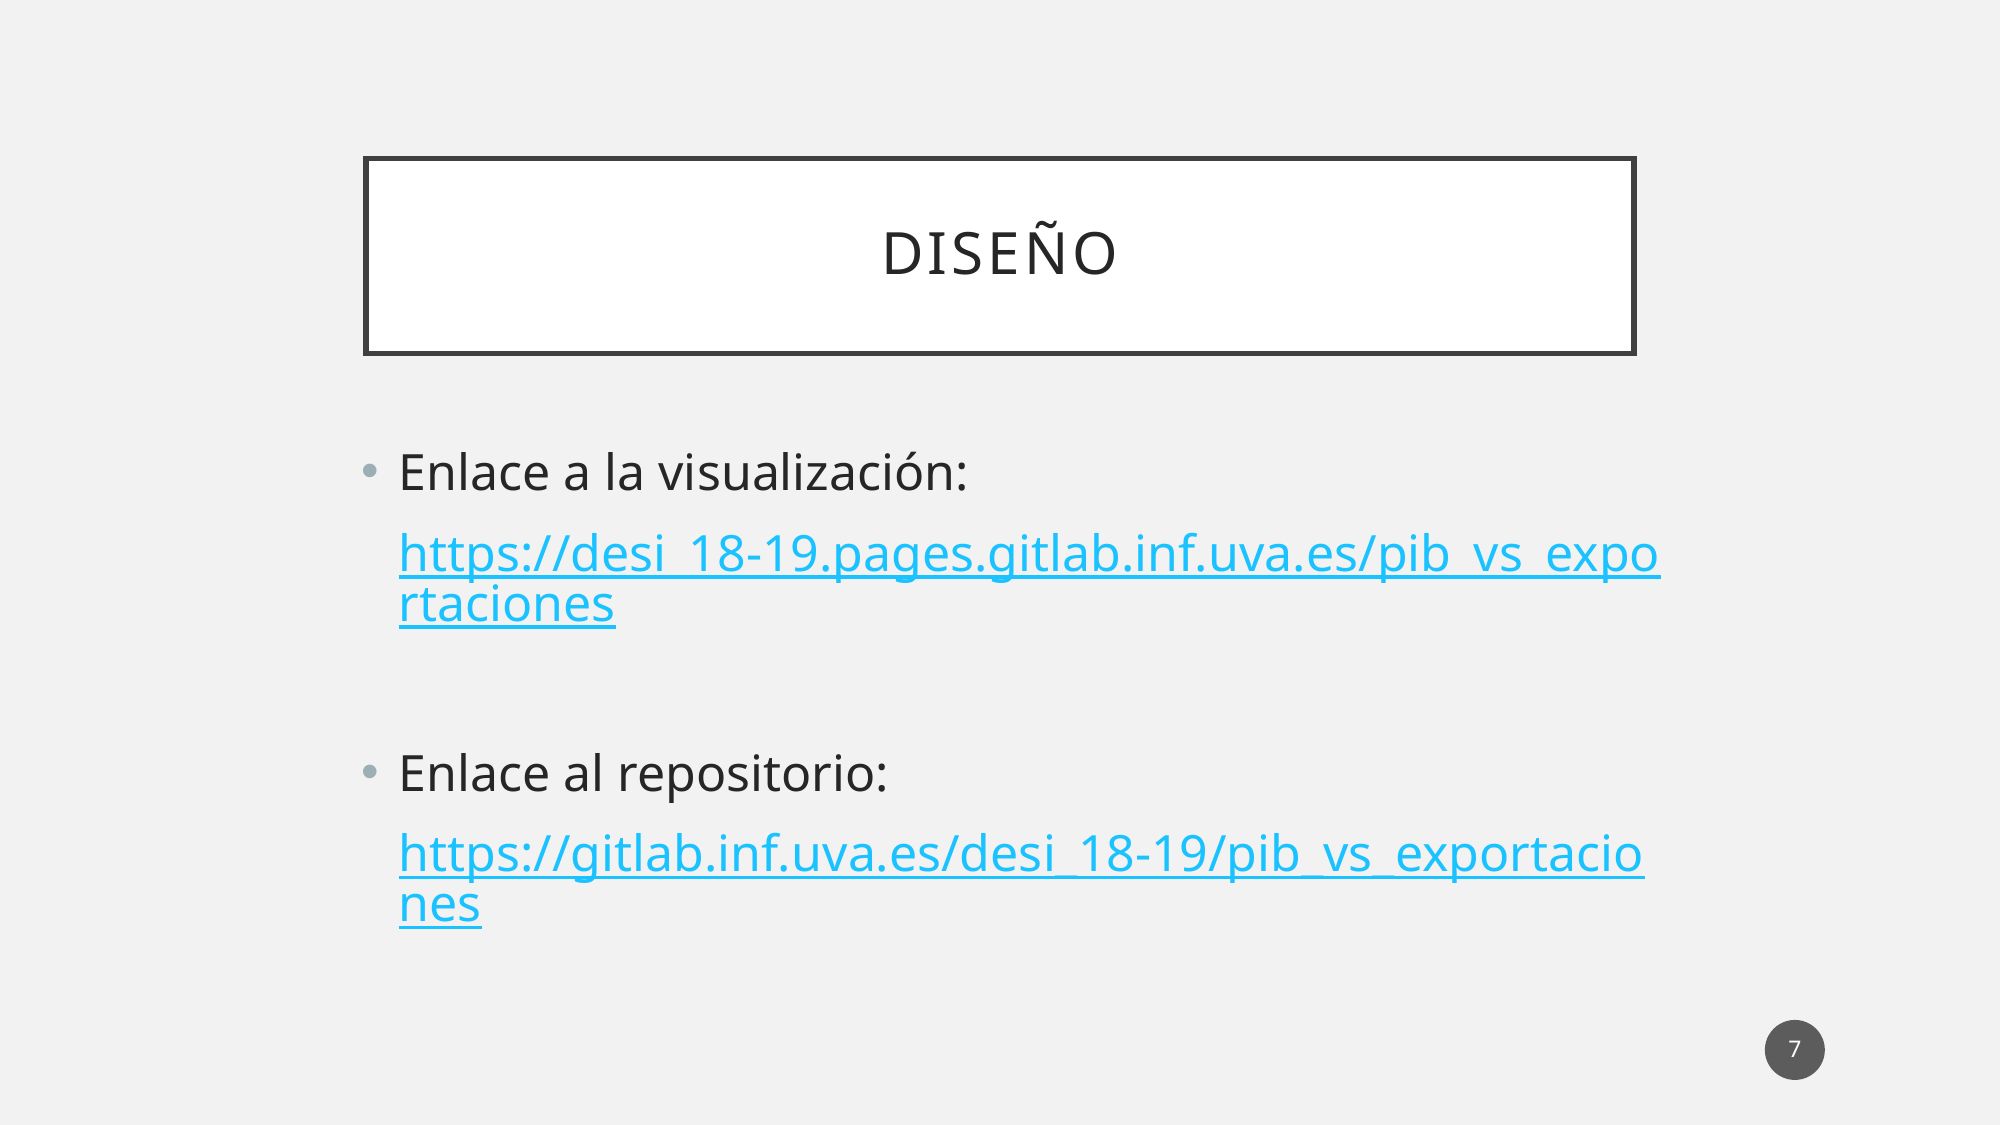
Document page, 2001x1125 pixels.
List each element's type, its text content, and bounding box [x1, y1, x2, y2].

slide_number 7 [1764, 1019, 1825, 1080]
title DISEÑO [363, 156, 1637, 356]
list Enlace a la visualización: https://desi_18-19.pages.gitlab.inf.uva.es/pib_vs_exportaciones Enlace al repositorio: https://gitlab.inf.uva.es/desi_18-19/pib_vs_exportaciones [346, 432, 1690, 942]
